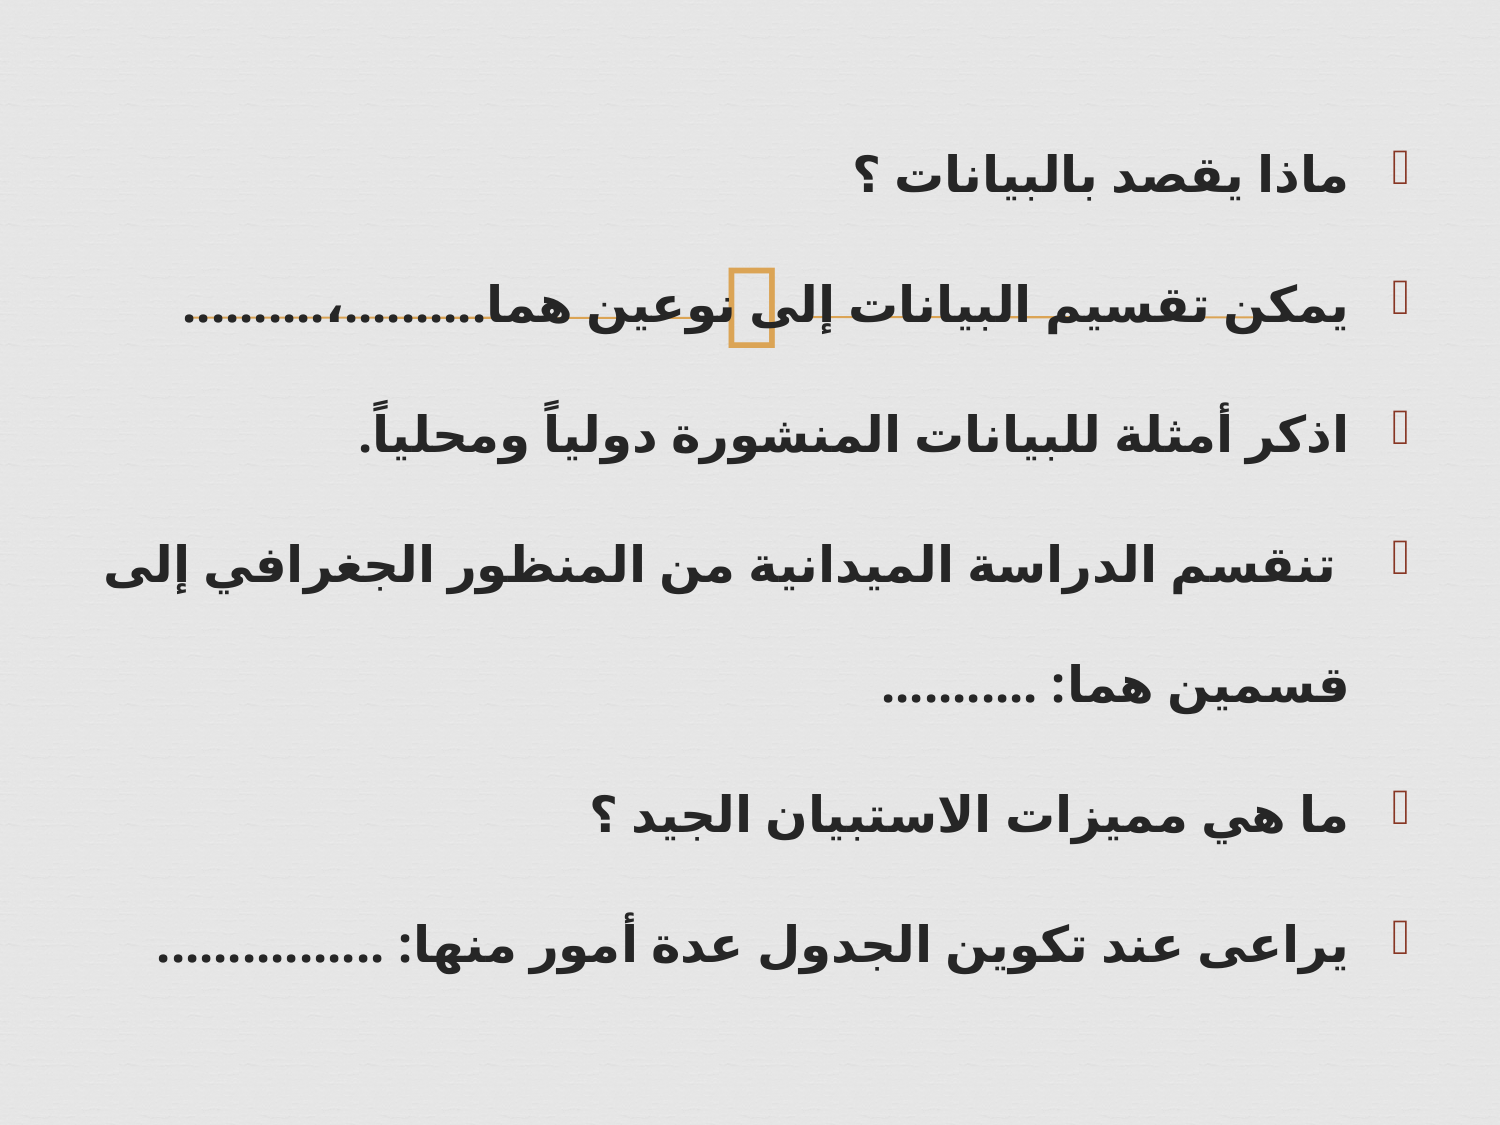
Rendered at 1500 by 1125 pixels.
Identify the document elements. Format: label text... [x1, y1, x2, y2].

list ماذا يقصد بالبيانات ؟ يمكن تقسيم البيانات إلى نوعين هما..........،.......... اذكر أمثلة للبيانات المنشورة دولياً ومحلياً. تنقسم الدراسة الميدانية من المنظور الجغرافي إلى قسمين هما: ........... ما هي مميزات الاستبيان الجيد ؟ يراعى عند تكوين الجدول عدة أمور منها: ................ [50, 75, 1425, 1075]
